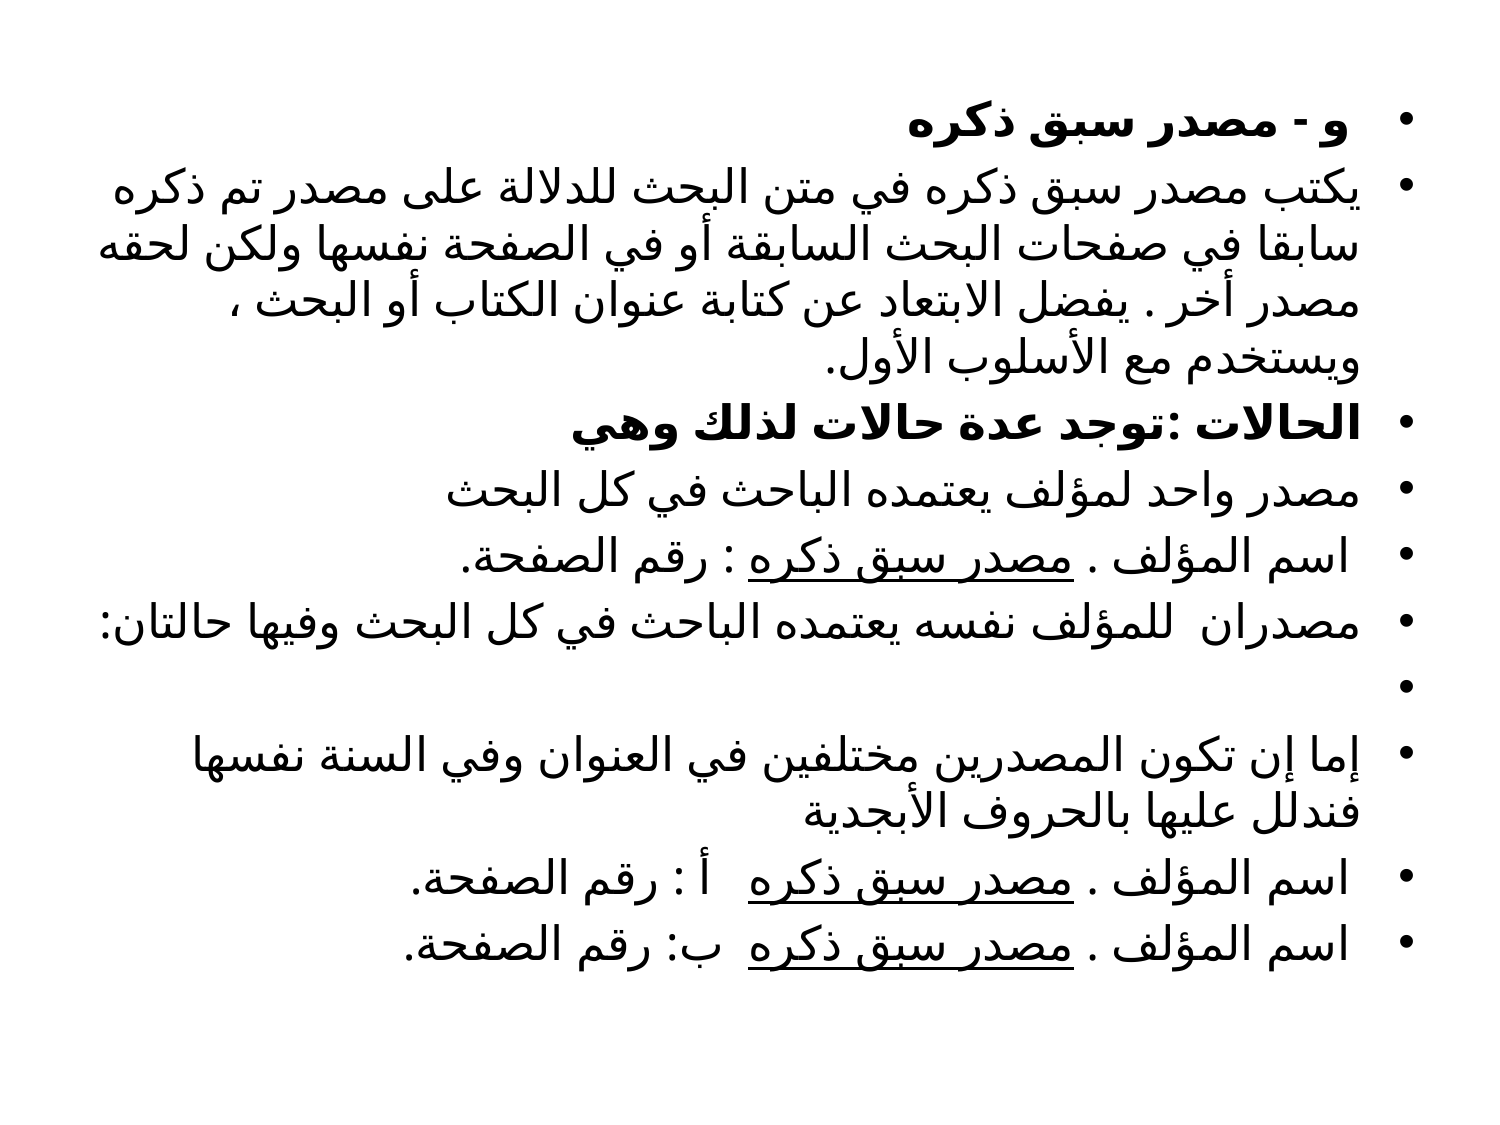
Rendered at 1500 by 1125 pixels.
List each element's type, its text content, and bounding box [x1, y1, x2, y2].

list و - مصدر سبق ذكره يكتب مصدر سبق ذكره في متن البحث للدلالة على مصدر تم ذكره سابقا في صفحات البحث السابقة أو في الصفحة نفسها ولكن لحقه مصدر أخر . يفضل الابتعاد عن كتابة عنوان الكتاب أو البحث ، ويستخدم مع الأسلوب الأول. الحالات :توجد عدة حالات لذلك وهي مصدر واحد لمؤلف يعتمده الباحث في كل البحث اسم المؤلف . مصدر سبق ذكره : رقم الصفحة. مصدران للمؤلف نفسه يعتمده الباحث في كل البحث وفيها حالتان: إما إن تكون المصدرين مختلفين في العنوان وفي السنة نفسها فندلل عليها بالحروف الأبجدية اسم المؤلف . مصدر سبق ذكره أ : رقم الصفحة. اسم المؤلف . مصدر سبق ذكره ب: رقم الصفحة. [75, 82, 1425, 1005]
